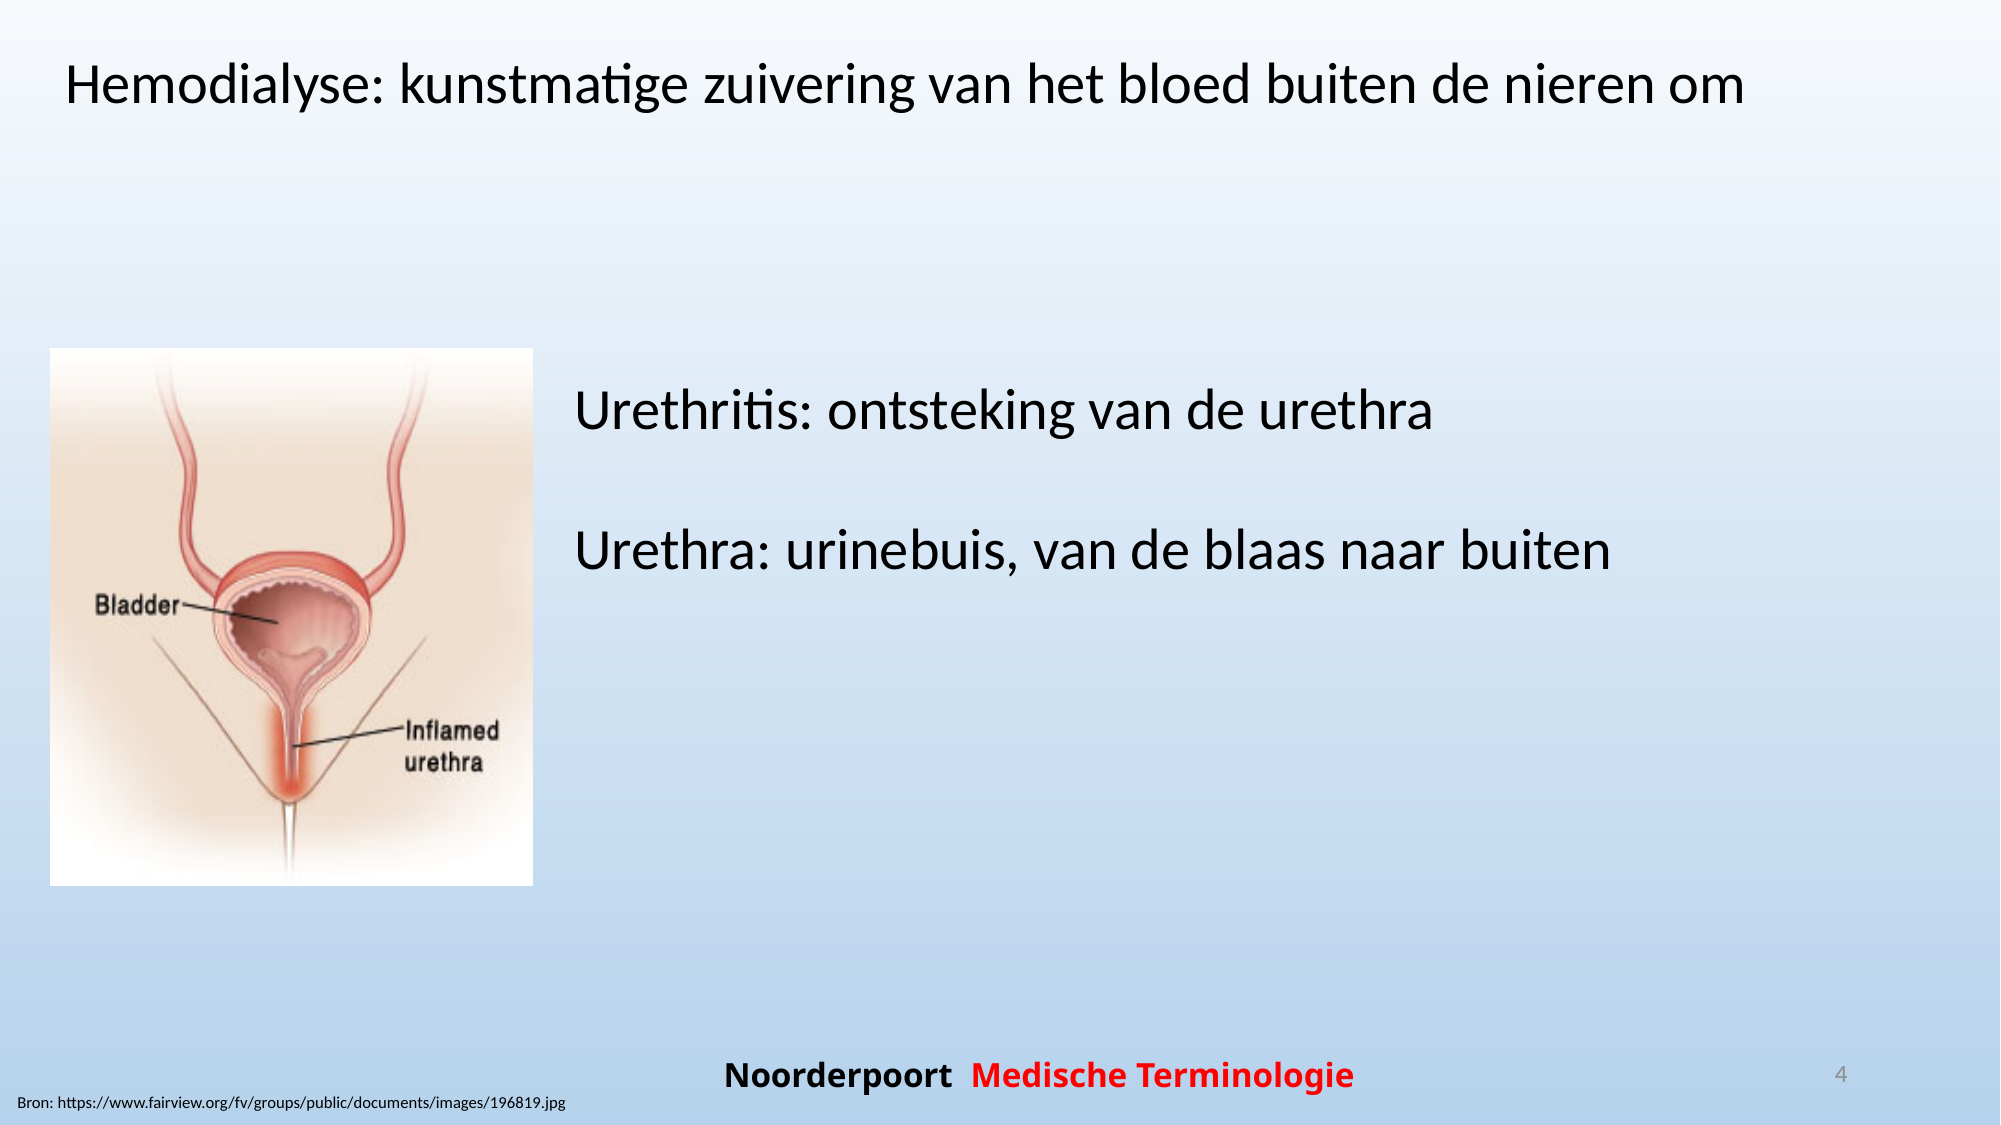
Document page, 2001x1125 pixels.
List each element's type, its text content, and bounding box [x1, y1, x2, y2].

slide_number 4 [1412, 1042, 1863, 1103]
text_box Urethritis: ontsteking van de urethra Urethra: urinebuis, van de blaas naar buiten [559, 363, 1712, 589]
text_box Bron: https://www.fairview.org/fv/groups/public/documents/images/196819.jpg [2, 1084, 1003, 1120]
list Hemodialyse: kunstmatige zuivering van het bloed buiten de nieren om [50, 45, 1863, 760]
text_box Noorderpoort Medische Terminologie [708, 1046, 1406, 1102]
picture [50, 348, 533, 886]
